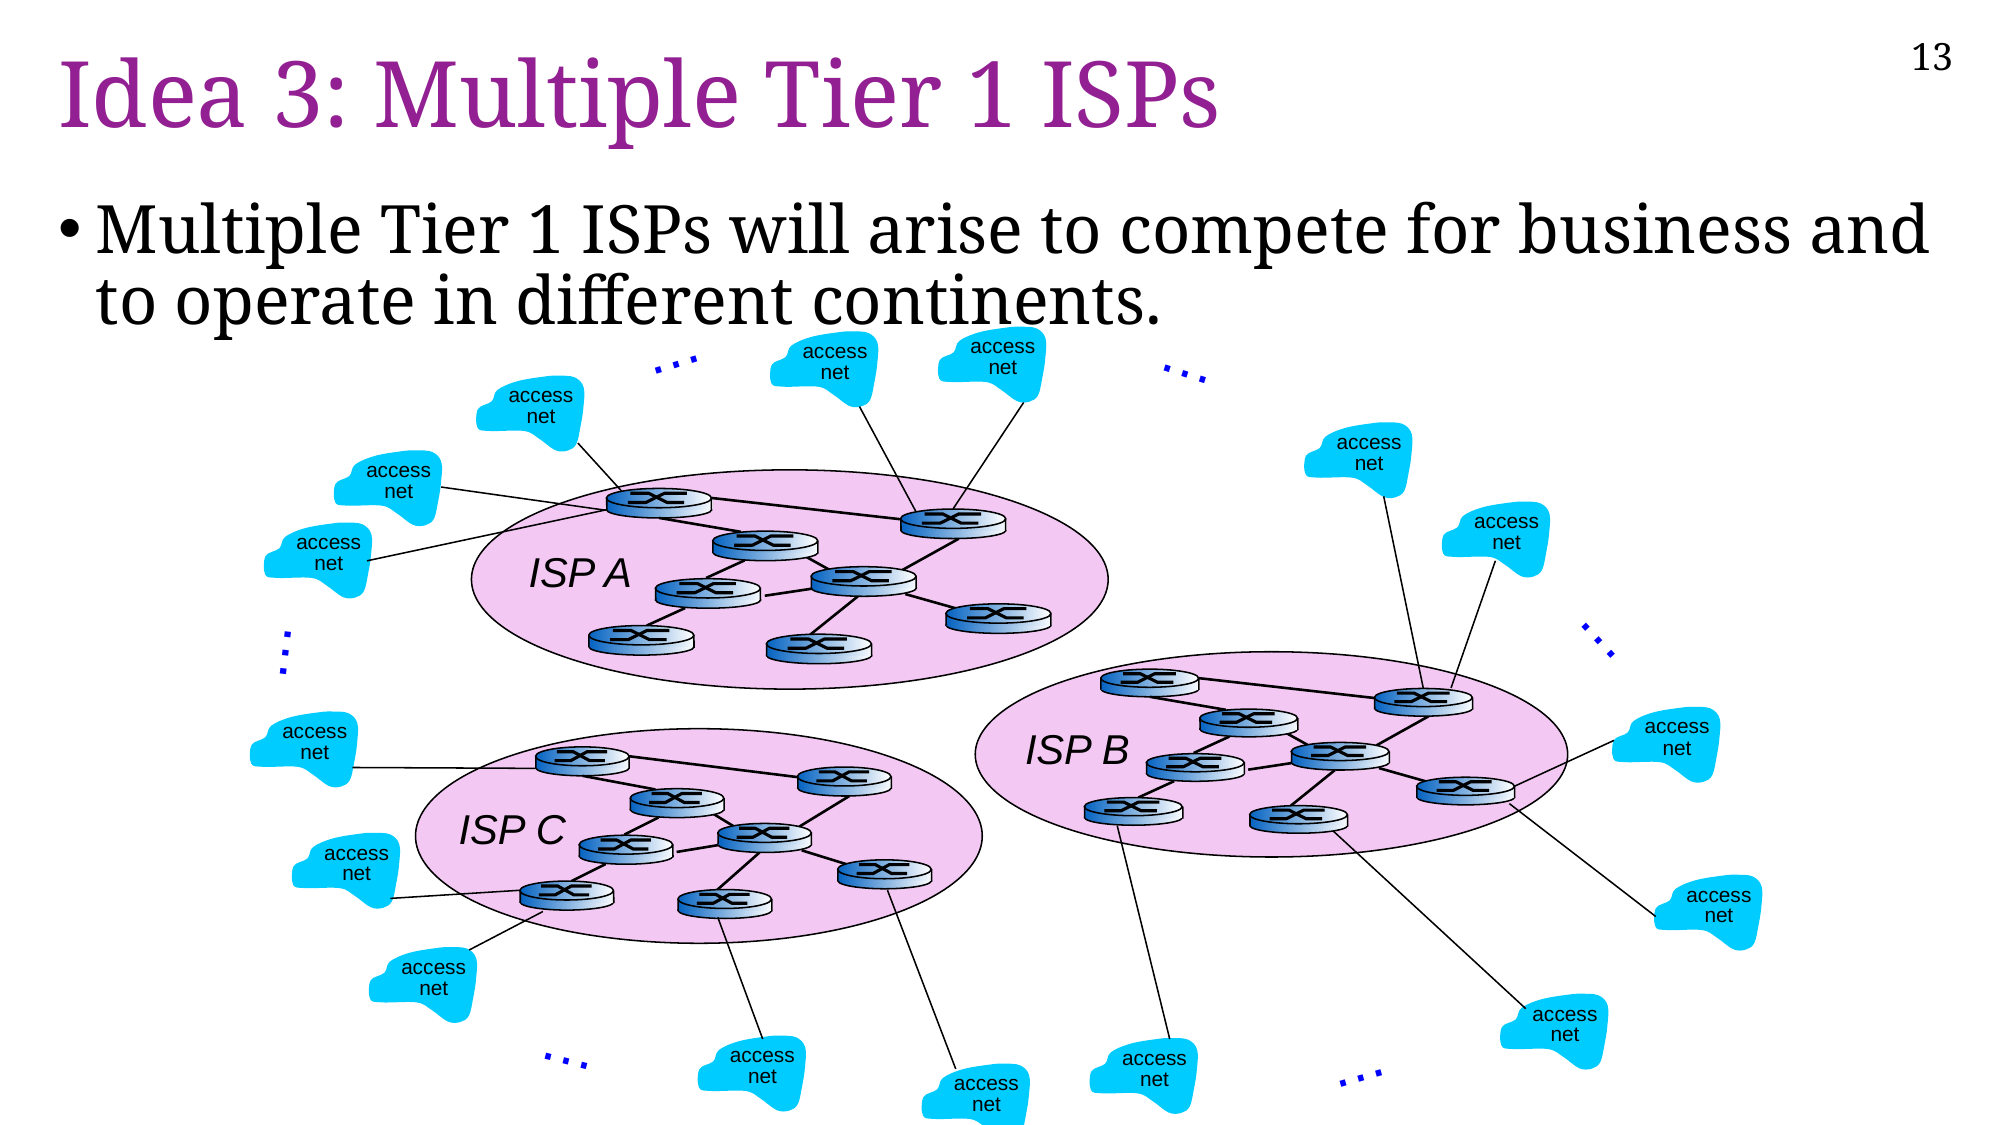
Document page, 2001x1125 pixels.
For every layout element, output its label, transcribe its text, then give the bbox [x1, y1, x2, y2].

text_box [223, 303, 1773, 1125]
list Multiple Tier 1 ISPs will arise to compete for business and to operate in different continents. [43, 188, 1953, 364]
title Idea 3: Multiple Tier 1 ISPs [43, 25, 1953, 171]
